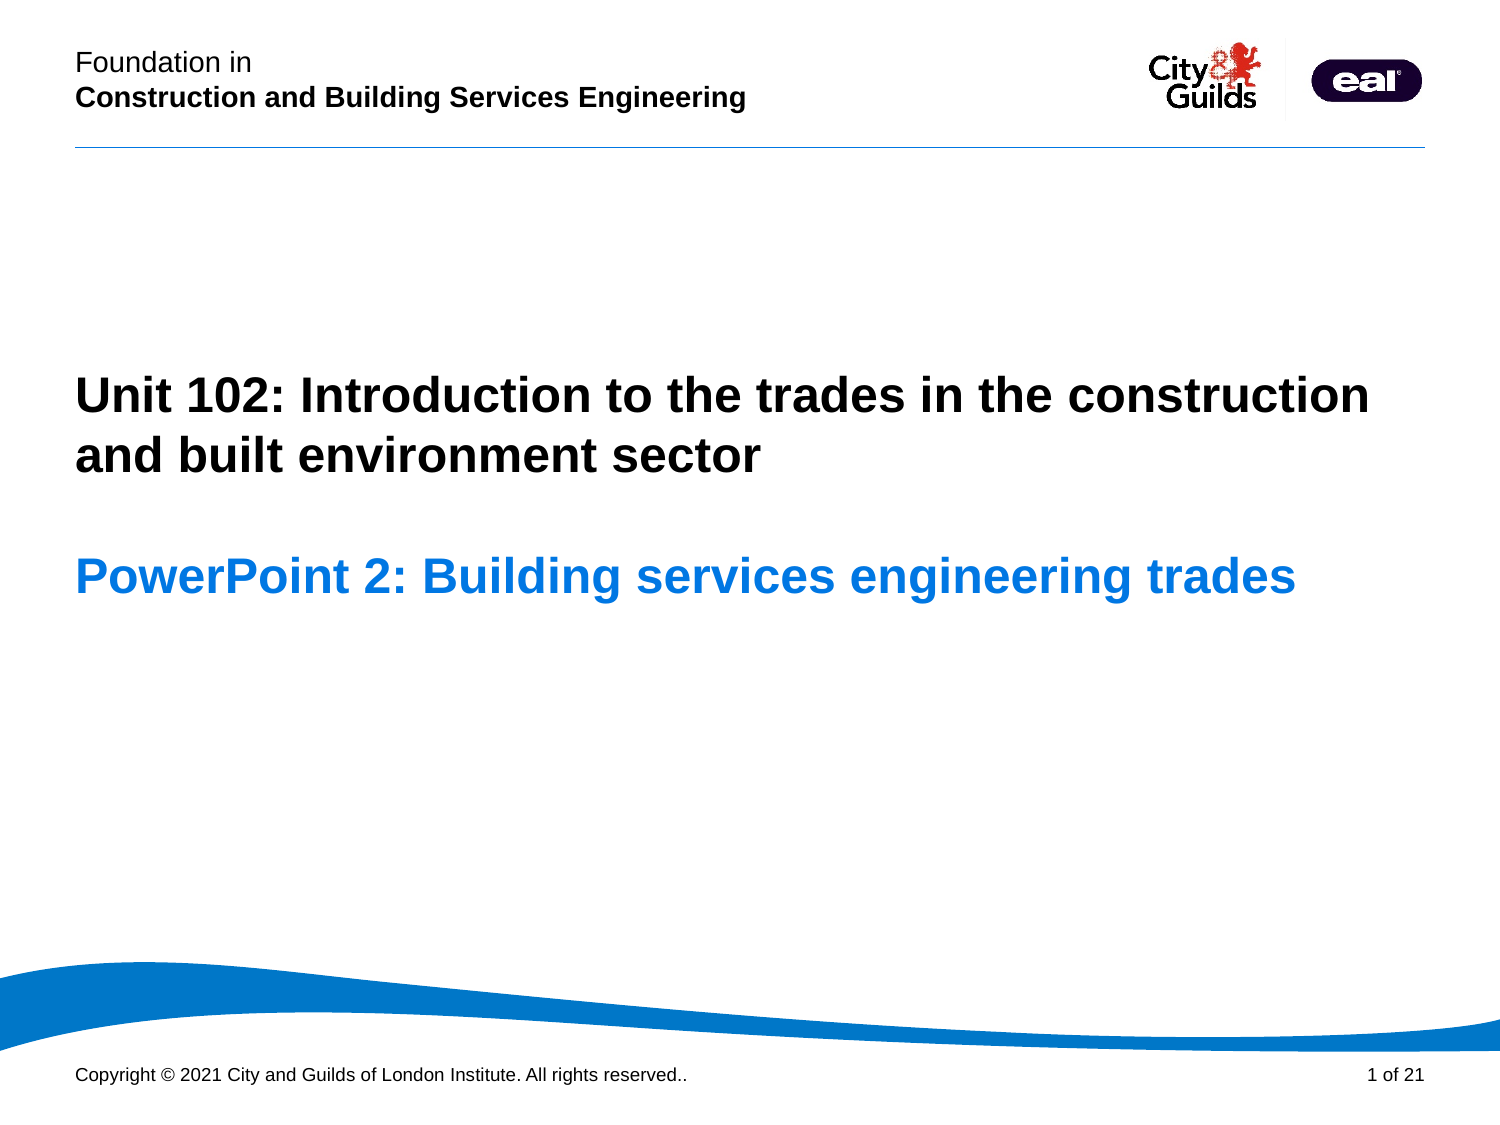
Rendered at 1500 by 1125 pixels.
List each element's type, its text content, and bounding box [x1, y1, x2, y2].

text_box Unit 102: Introduction to the trades in the construction and built environment sector [75, 362, 1388, 482]
list PowerPoint presentation [74, 224, 1426, 1006]
title PowerPoint 2: Building services engineering trades [74, 482, 1413, 896]
picture [1149, 38, 1422, 121]
